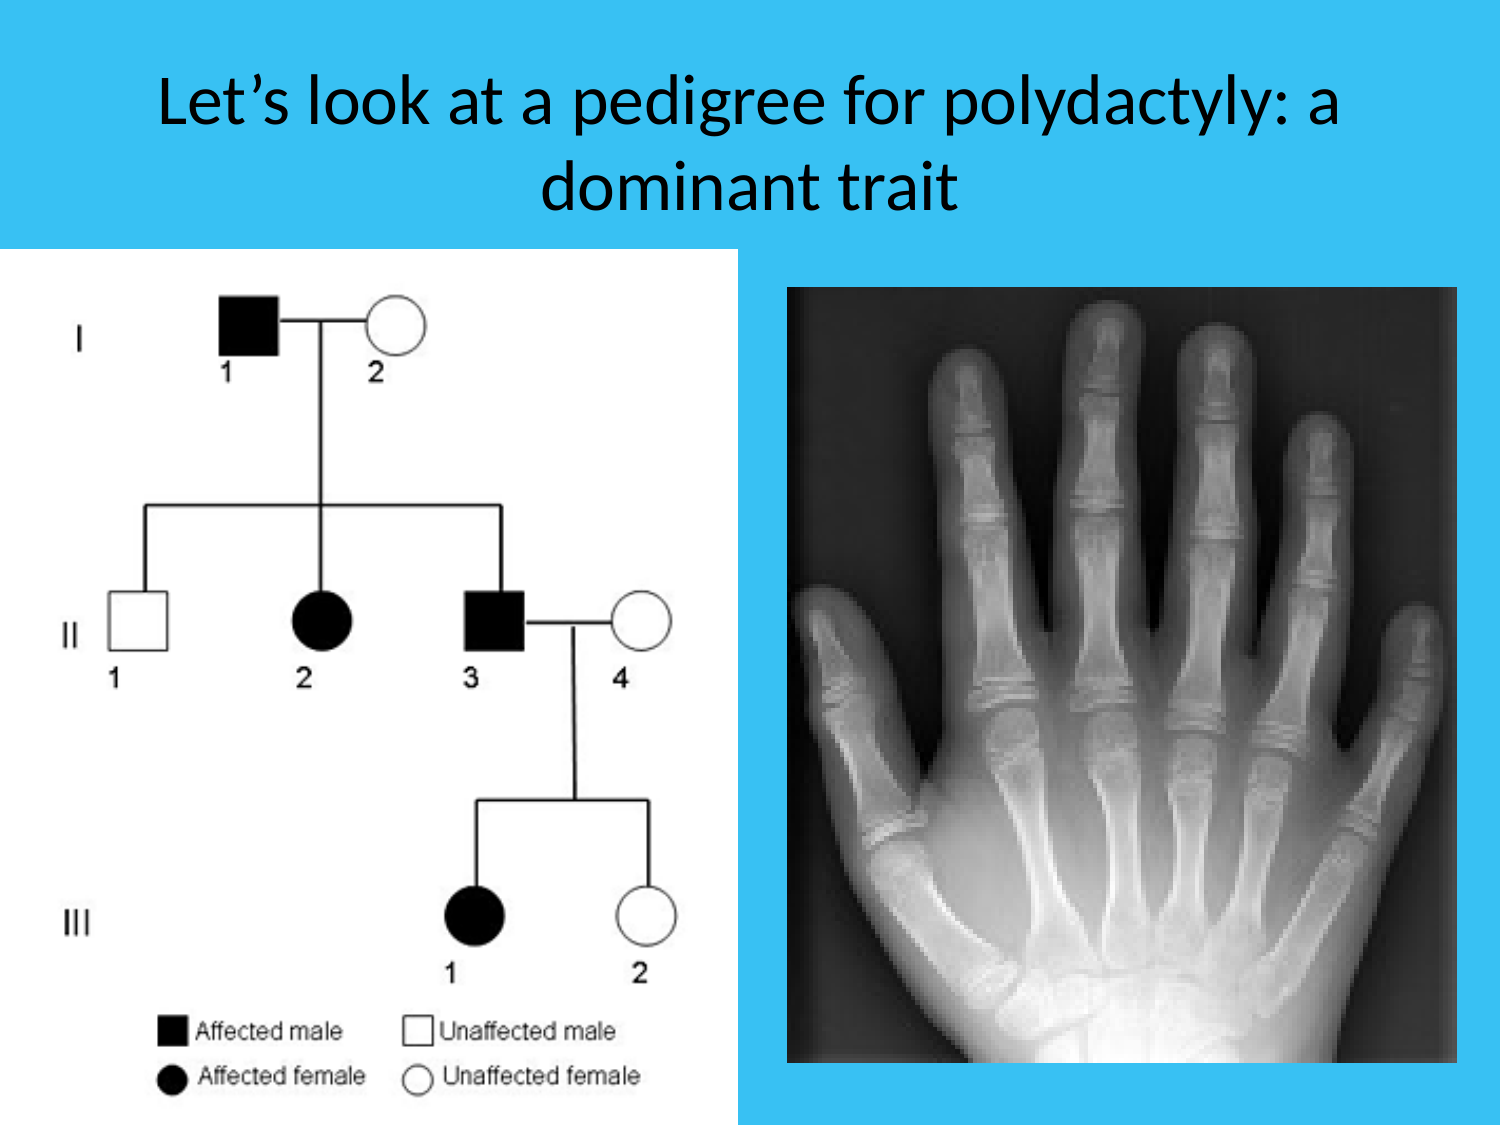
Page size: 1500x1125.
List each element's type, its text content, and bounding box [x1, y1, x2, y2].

title Let’s look at a pedigree for polydactyly: a dominant trait [0, 45, 1500, 233]
picture [0, 249, 739, 1125]
picture [787, 287, 1457, 1063]
